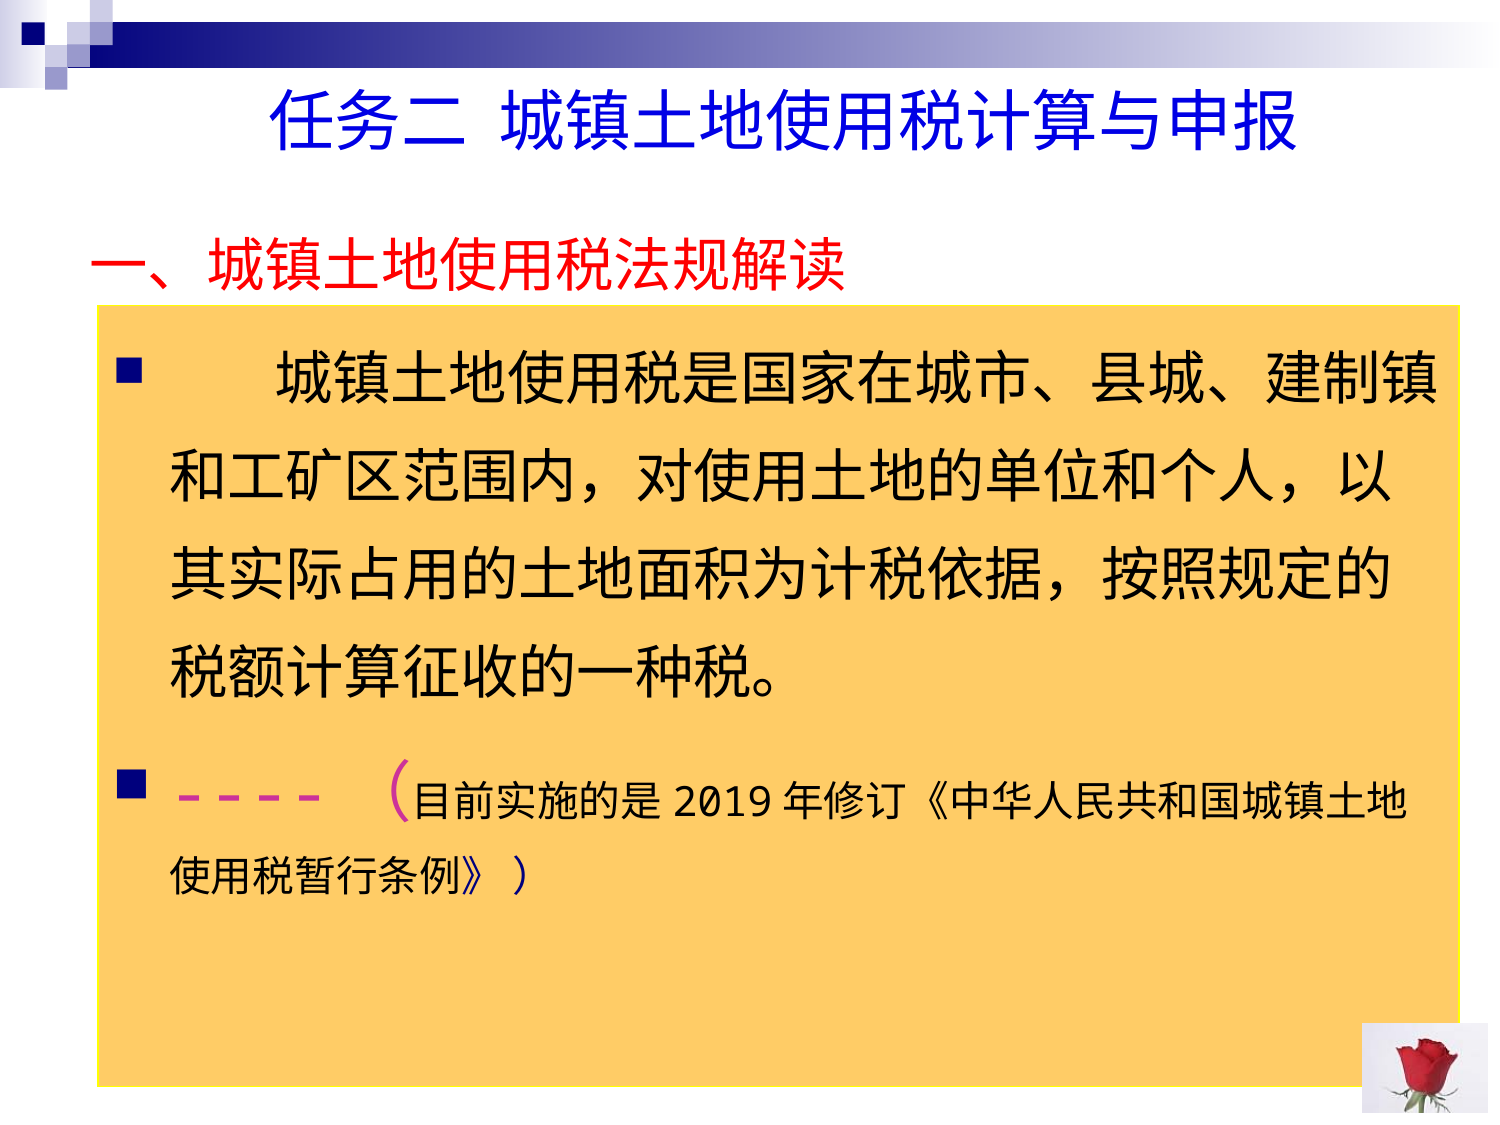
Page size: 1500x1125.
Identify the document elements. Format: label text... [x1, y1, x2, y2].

list 城镇土地使用税是国家在城市、县城、建制镇和工矿区范围内，对使用土地的单位和个人，以其实际占用的土地面积为计税依据，按照规定的税额计算征收的一种税。 ----（目前实施的是2019年修订《中华人民共和国城镇土地使用税暂行条例》 ） [97, 305, 1460, 1087]
title 一、城镇土地使用税法规解读 [74, 150, 1426, 376]
picture [1362, 1023, 1488, 1113]
text_box 任务二 城镇土地使用税计算与申报 [108, 6, 1459, 232]
